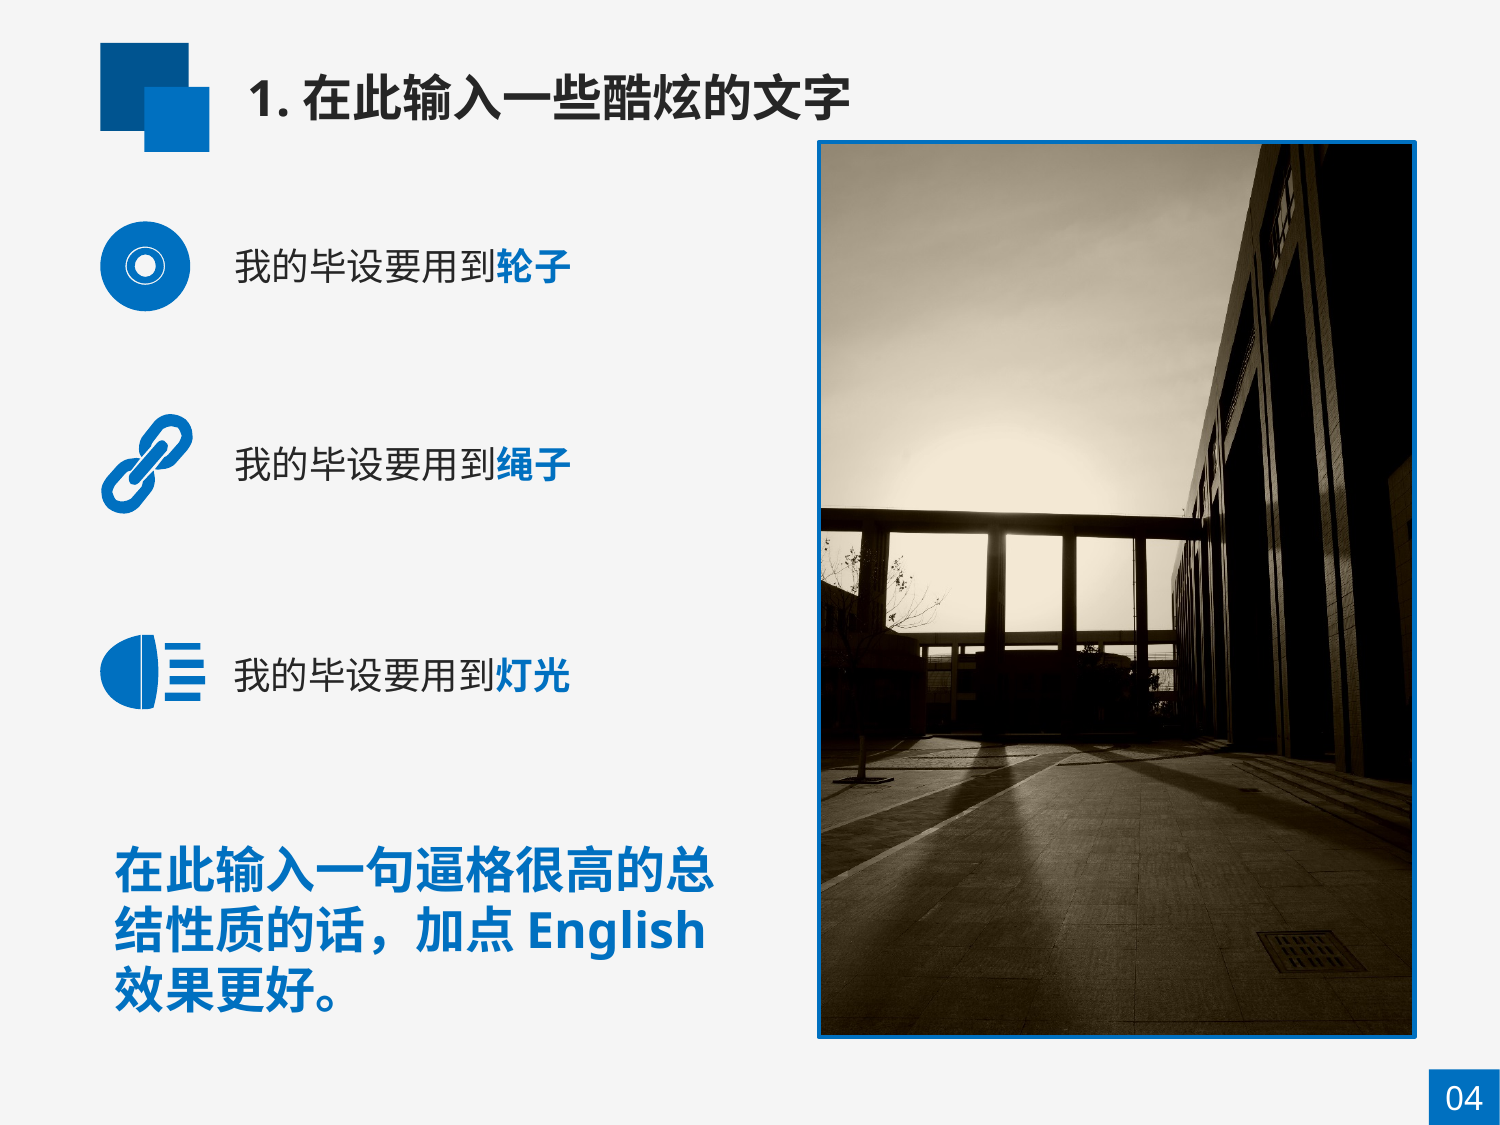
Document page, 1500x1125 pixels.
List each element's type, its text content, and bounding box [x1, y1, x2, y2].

text_box [101, 414, 193, 514]
text_box [169, 676, 206, 685]
text_box 我的毕设要用到灯光 [218, 644, 763, 704]
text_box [100, 42, 210, 152]
text_box [142, 634, 159, 710]
picture [820, 144, 1413, 1035]
text_box 我的毕设要用到绳子 [219, 433, 765, 494]
text_box [100, 634, 141, 710]
text_box [164, 692, 201, 701]
text_box 我的毕设要用到轮子 [219, 236, 765, 296]
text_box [200, 1069, 1500, 1125]
text_box [164, 643, 201, 650]
text_box [169, 659, 204, 668]
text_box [100, 221, 191, 312]
text_box 在此输入一句逼格很高的总结性质的话，加点English效果更好。 [100, 830, 755, 1026]
text_box 1.在此输入一些酷炫的文字 [232, 59, 1400, 135]
